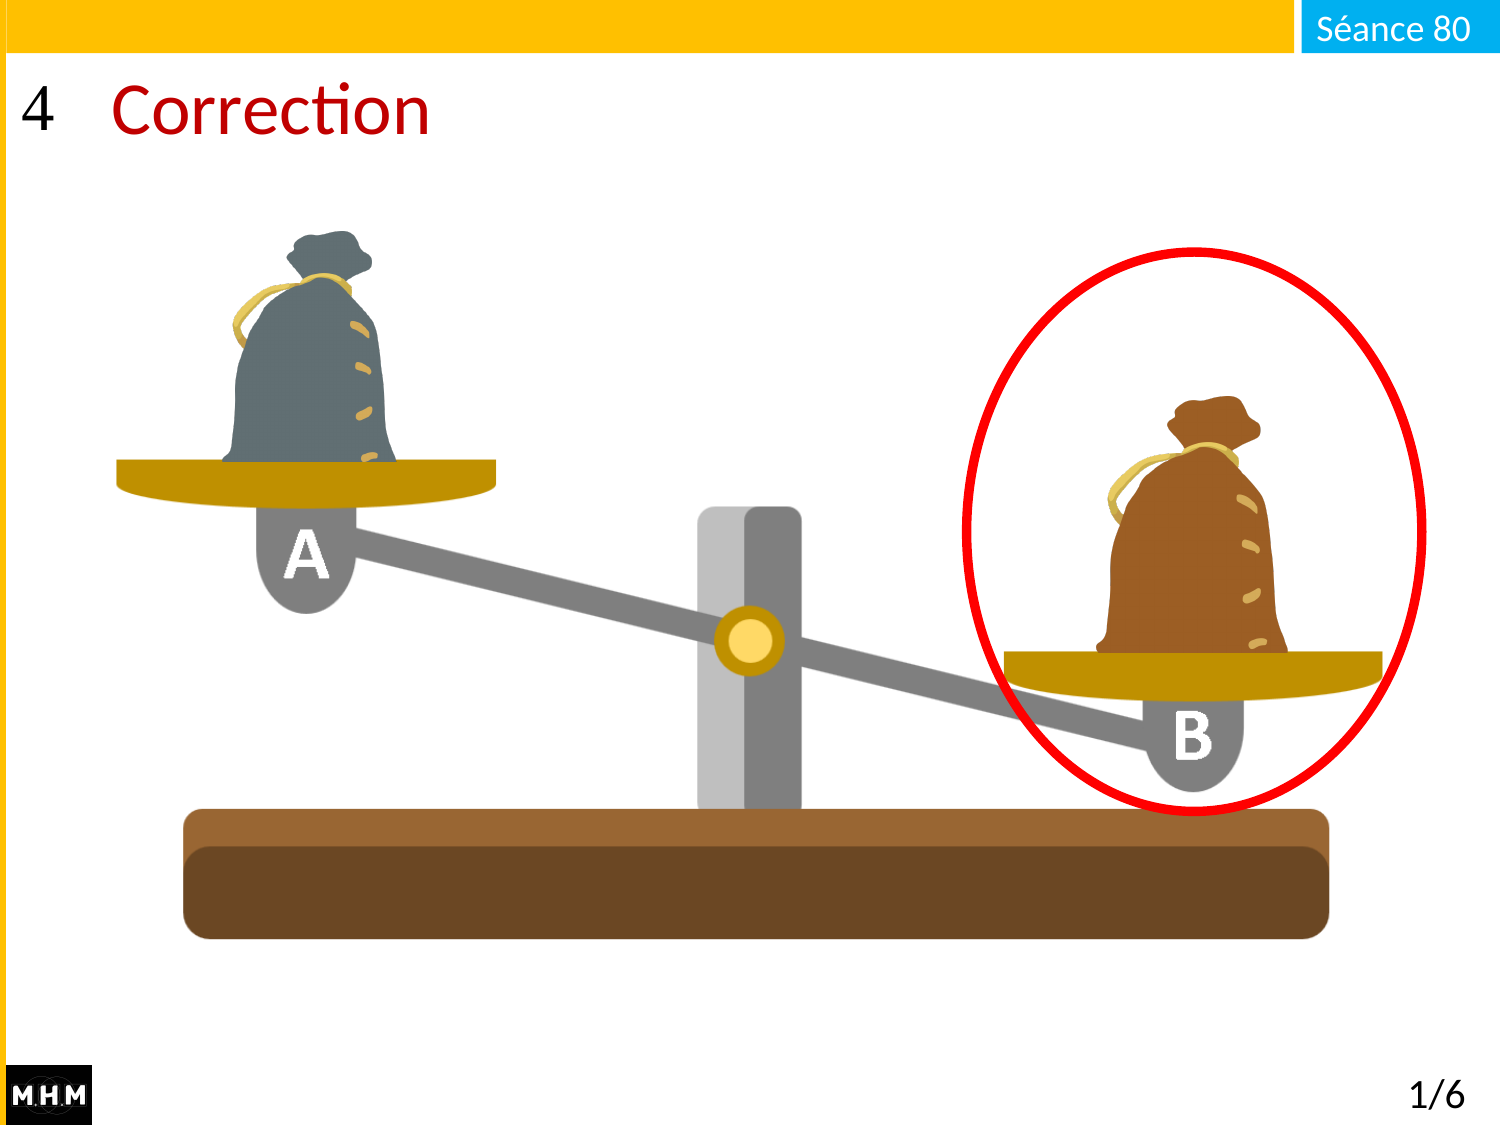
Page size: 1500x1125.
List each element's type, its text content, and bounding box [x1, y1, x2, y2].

text_box [976, 251, 1423, 667]
picture [6, 1065, 92, 1125]
list 1/6 [1373, 1064, 1500, 1125]
title Correction [96, 60, 1391, 160]
picture [105, 231, 1395, 958]
